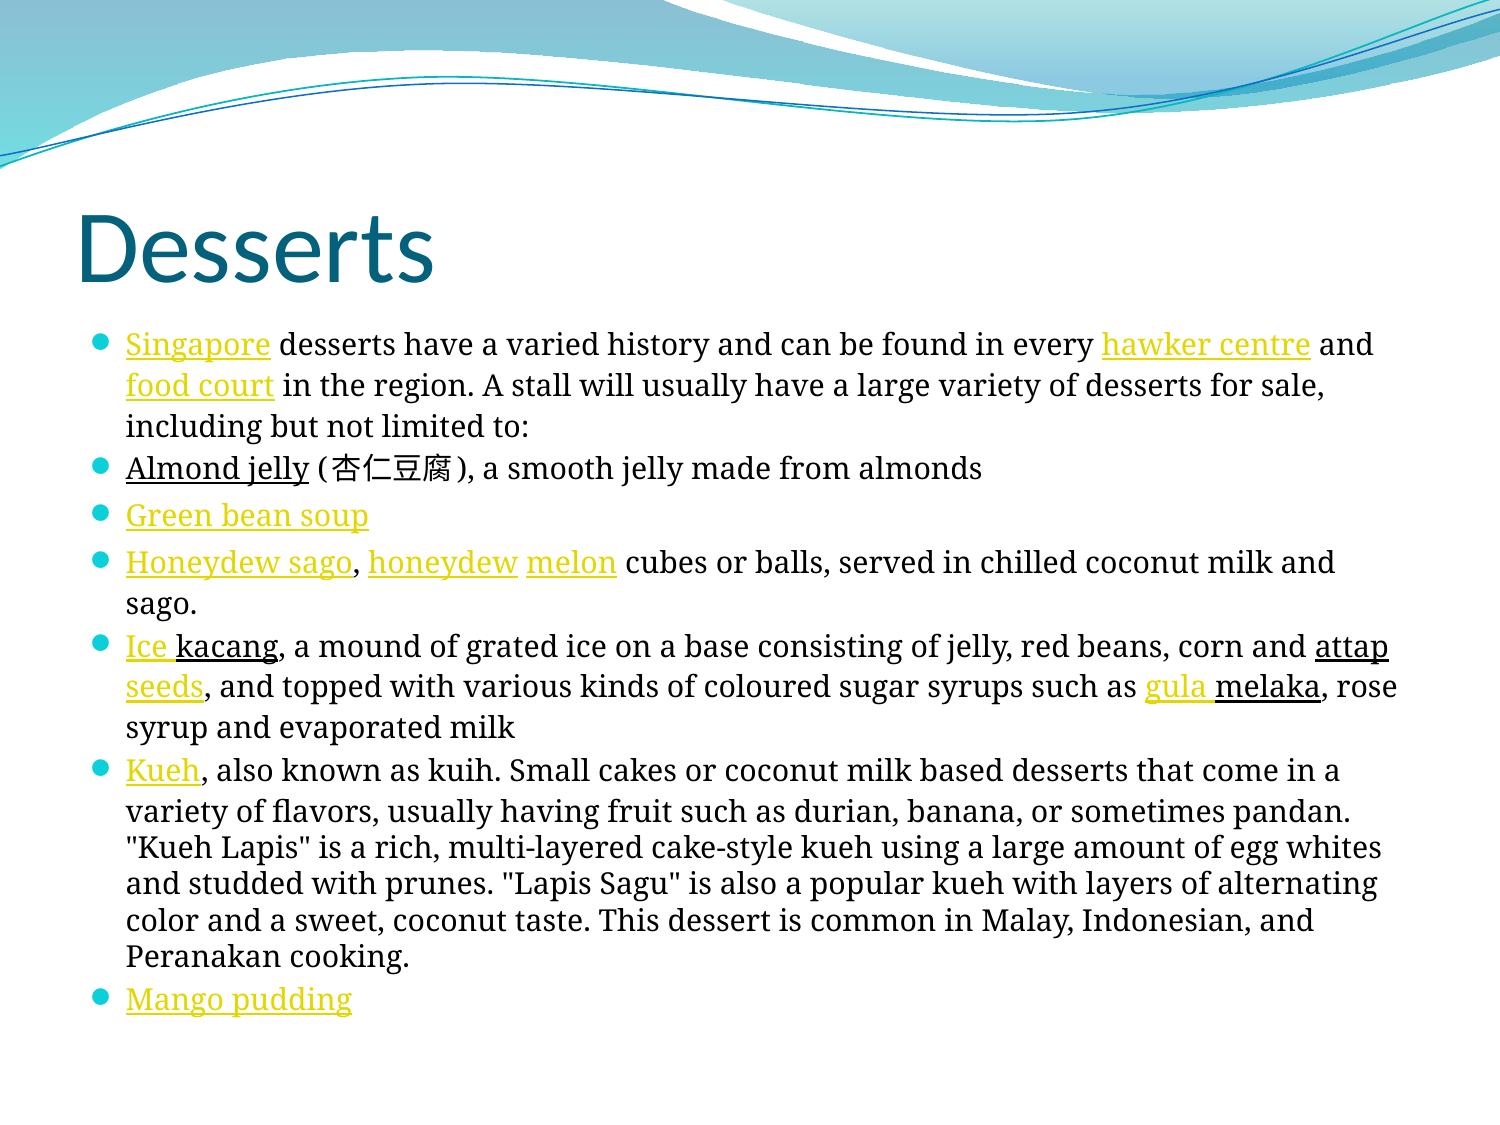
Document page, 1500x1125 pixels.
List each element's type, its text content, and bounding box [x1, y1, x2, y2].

list Singapore desserts have a varied history and can be found in every hawker centre and food court in the region. A stall will usually have a large variety of desserts for sale, including but not limited to: Almond jelly (杏仁豆腐), a smooth jelly made from almonds Green bean soup Honeydew sago, honeydew melon cubes or balls, served in chilled coconut milk and sago. Ice kacang, a mound of grated ice on a base consisting of jelly, red beans, corn and attap seeds, and topped with various kinds of coloured sugar syrups such as gula melaka, rose syrup and evaporated milk Kueh, also known as kuih. Small cakes or coconut milk based desserts that come in a variety of flavors, usually having fruit such as durian, banana, or sometimes pandan. "Kueh Lapis" is a rich, multi-layered cake-style kueh using a large amount of egg whites and studded with prunes. "Lapis Sagu" is also a popular kueh with layers of alternating color and a sweet, coconut taste. This dessert is common in Malay, Indonesian, and Peranakan cooking. Mango pudding [75, 317, 1425, 1038]
title Desserts [75, 115, 1425, 303]
